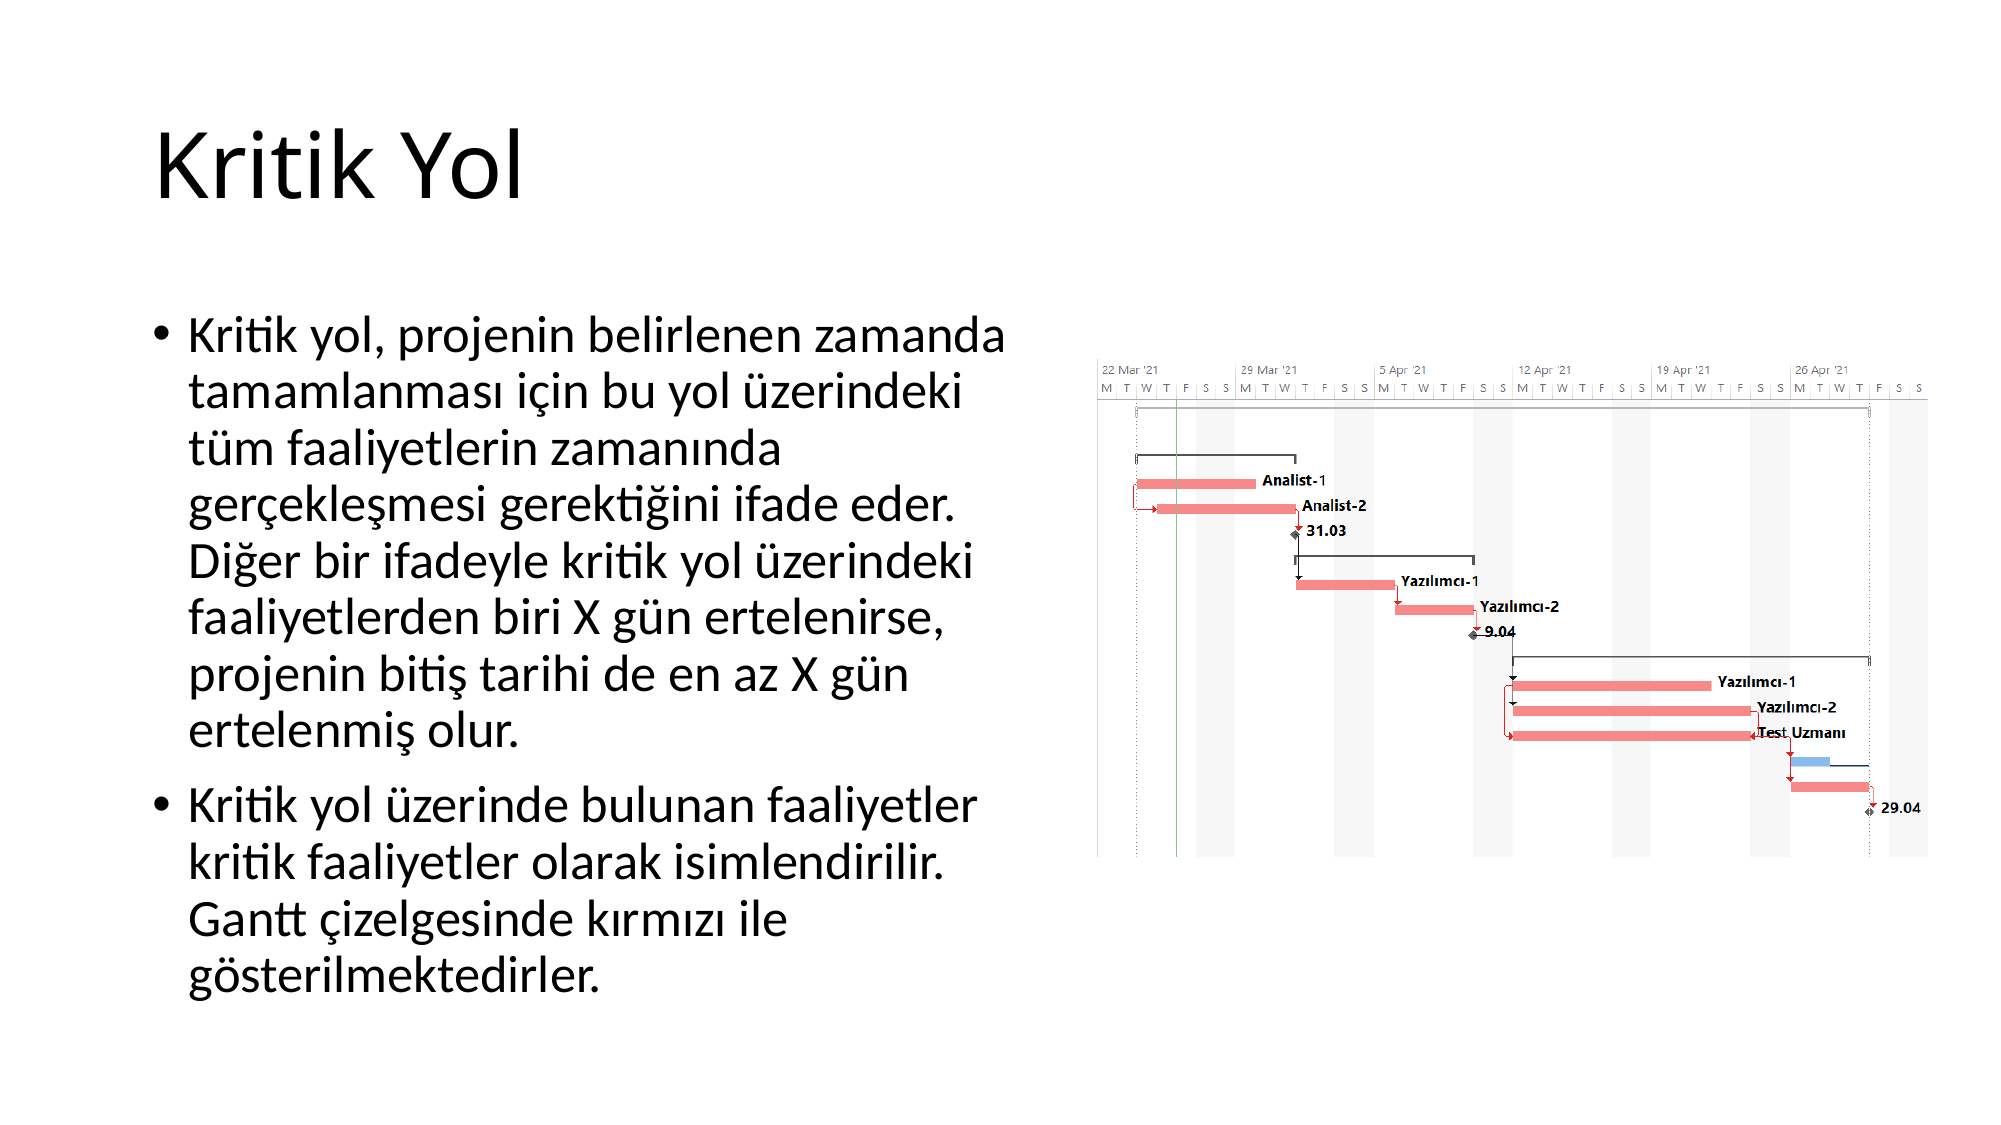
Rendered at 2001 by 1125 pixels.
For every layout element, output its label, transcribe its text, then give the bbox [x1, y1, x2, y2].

list Kritik yol, projenin belirlenen zamanda tamamlanması için bu yol üzerindeki tüm faaliyetlerin zamanında gerçekleşmesi gerektiğini ifade eder. Diğer bir ifadeyle kritik yol üzerindeki faaliyetlerden biri X gün ertelenirse, projenin bitiş tarihi de en az X gün ertelenmiş olur. Kritik yol üzerinde bulunan faaliyetler kritik faaliyetler olarak isimlendirilir. Gantt çizelgesinde kırmızı ile gösterilmektedirler. [137, 299, 1029, 1014]
picture [1096, 357, 1928, 858]
title Kritik Yol [137, 59, 1863, 278]
